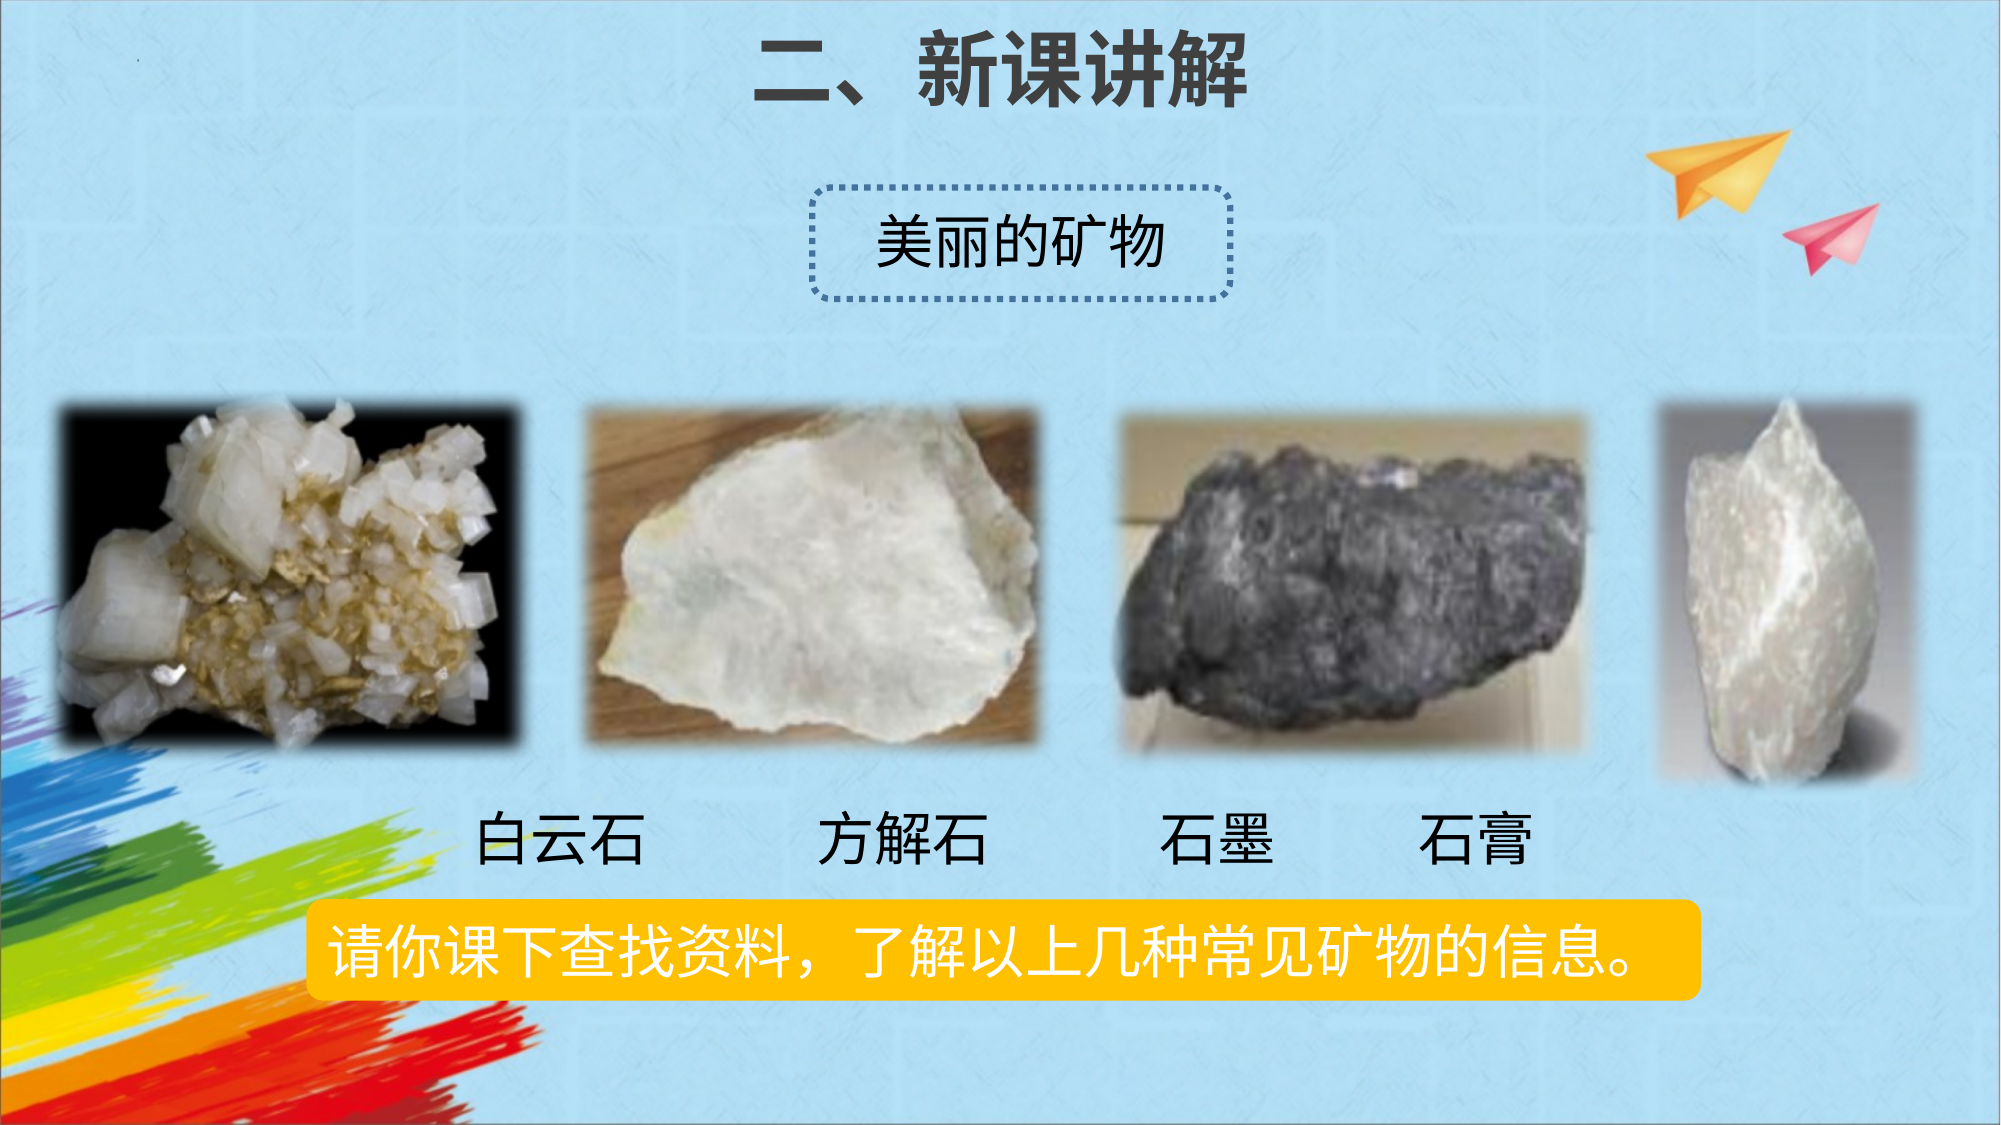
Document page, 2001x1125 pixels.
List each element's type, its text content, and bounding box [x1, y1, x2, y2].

title 二、新课讲解 [137, 0, 1863, 135]
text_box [41, 384, 1934, 798]
text_box 请你课下查找资料，了解以上几种常见矿物的信息。 [305, 898, 1703, 1002]
picture [0, 0, 2001, 1125]
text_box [812, 187, 1231, 300]
text_box 白云石 方解石 石墨 石膏 [457, 798, 1552, 880]
